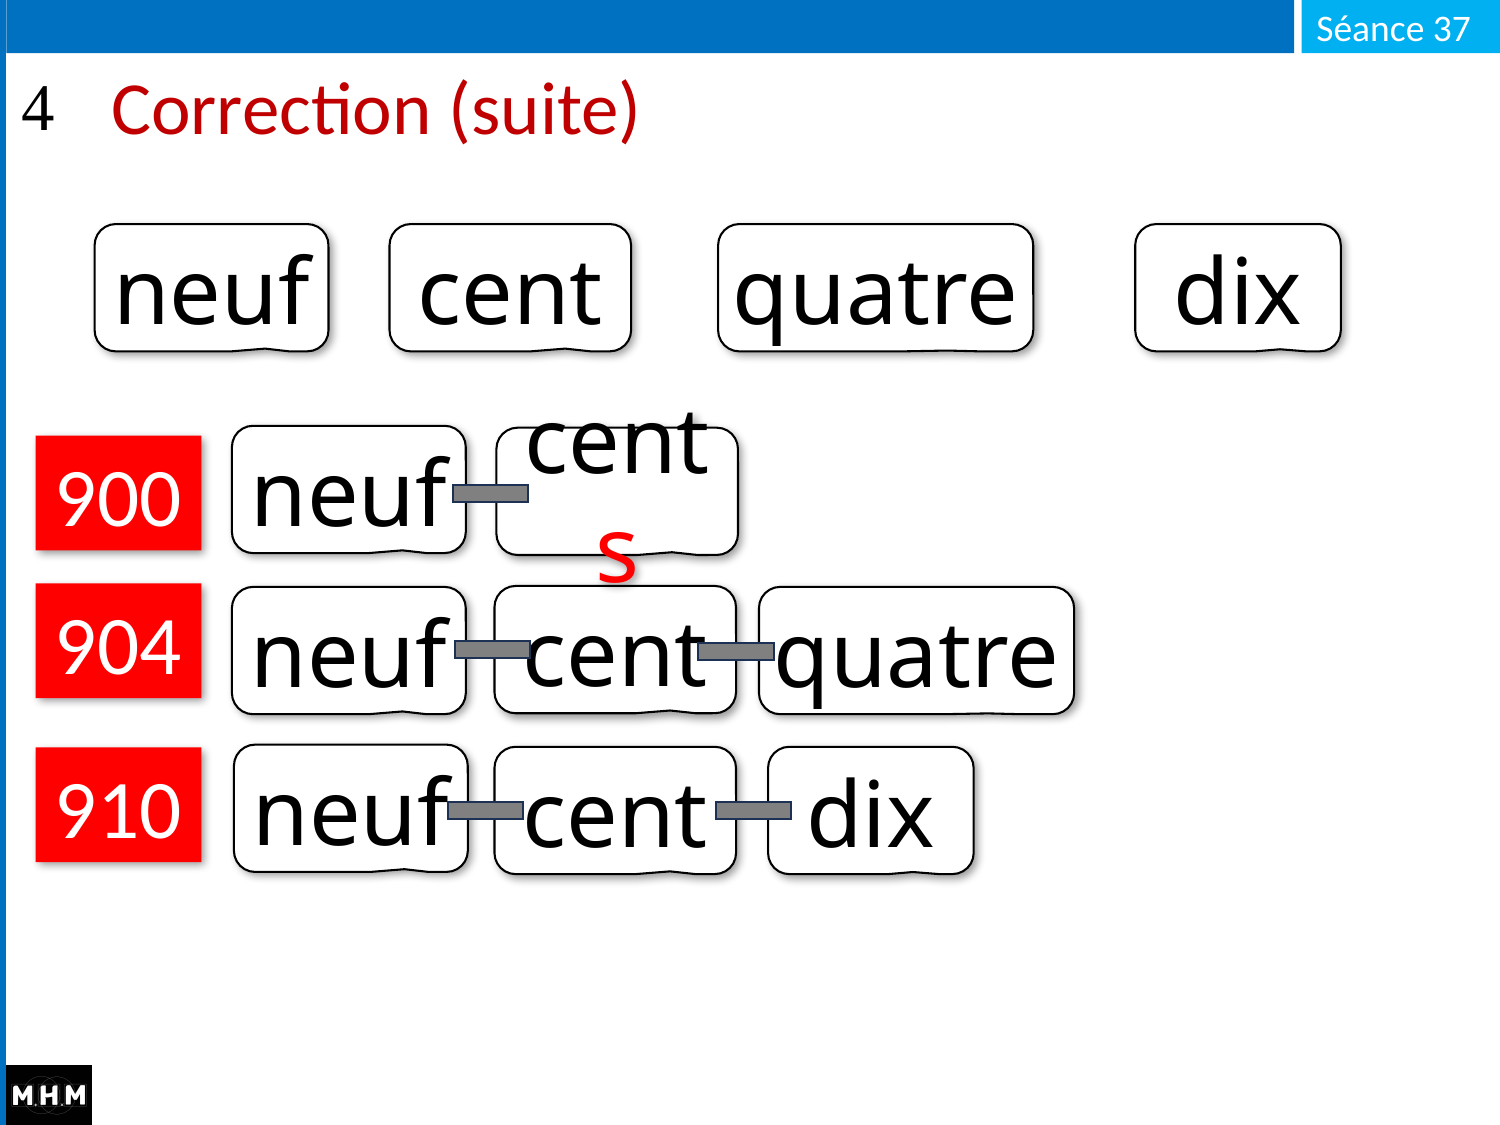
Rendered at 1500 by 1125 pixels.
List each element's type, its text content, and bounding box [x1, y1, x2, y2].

text_box quatre [717, 223, 1035, 353]
text_box neuf [230, 424, 467, 555]
text_box cent [493, 745, 738, 876]
text_box 910 [35, 747, 202, 863]
text_box [447, 801, 524, 820]
text_box neuf [93, 223, 330, 353]
text_box [697, 642, 775, 661]
text_box dix [767, 745, 975, 876]
text_box quatre [757, 585, 1076, 716]
text_box cent [388, 223, 633, 353]
text_box [454, 640, 531, 659]
text_box [452, 484, 529, 503]
text_box 904 [35, 583, 202, 699]
text_box cents [495, 426, 740, 557]
title Correction (suite) [96, 60, 1391, 160]
text_box cent [493, 584, 738, 715]
text_box 900 [35, 435, 202, 551]
text_box neuf [230, 585, 467, 716]
text_box [715, 801, 792, 820]
text_box dix [1134, 223, 1342, 353]
picture [6, 1065, 92, 1125]
text_box neuf [232, 743, 469, 873]
